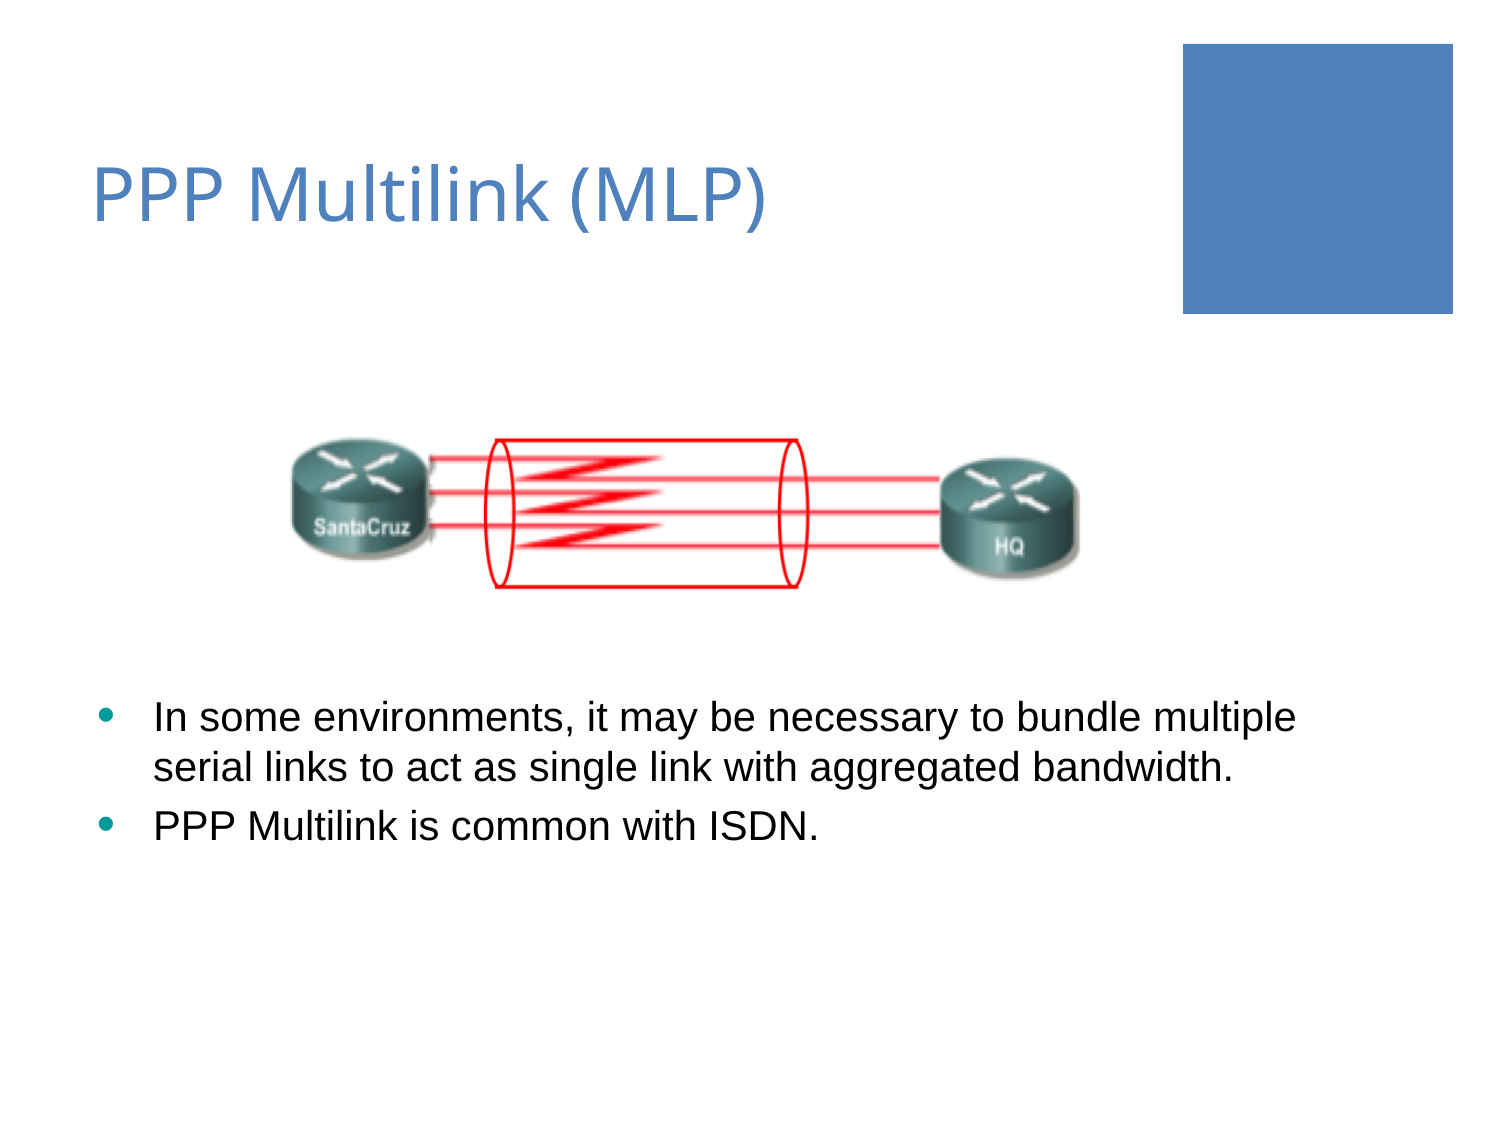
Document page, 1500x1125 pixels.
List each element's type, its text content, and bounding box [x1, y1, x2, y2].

title PPP Multilink (MLP) [75, 56, 1143, 244]
picture [270, 426, 1093, 602]
list In some environments, it may be necessary to bundle multiple serial links to act as single link with aggregated bandwidth. PPP Multilink is common with ISDN. [81, 682, 1322, 1125]
